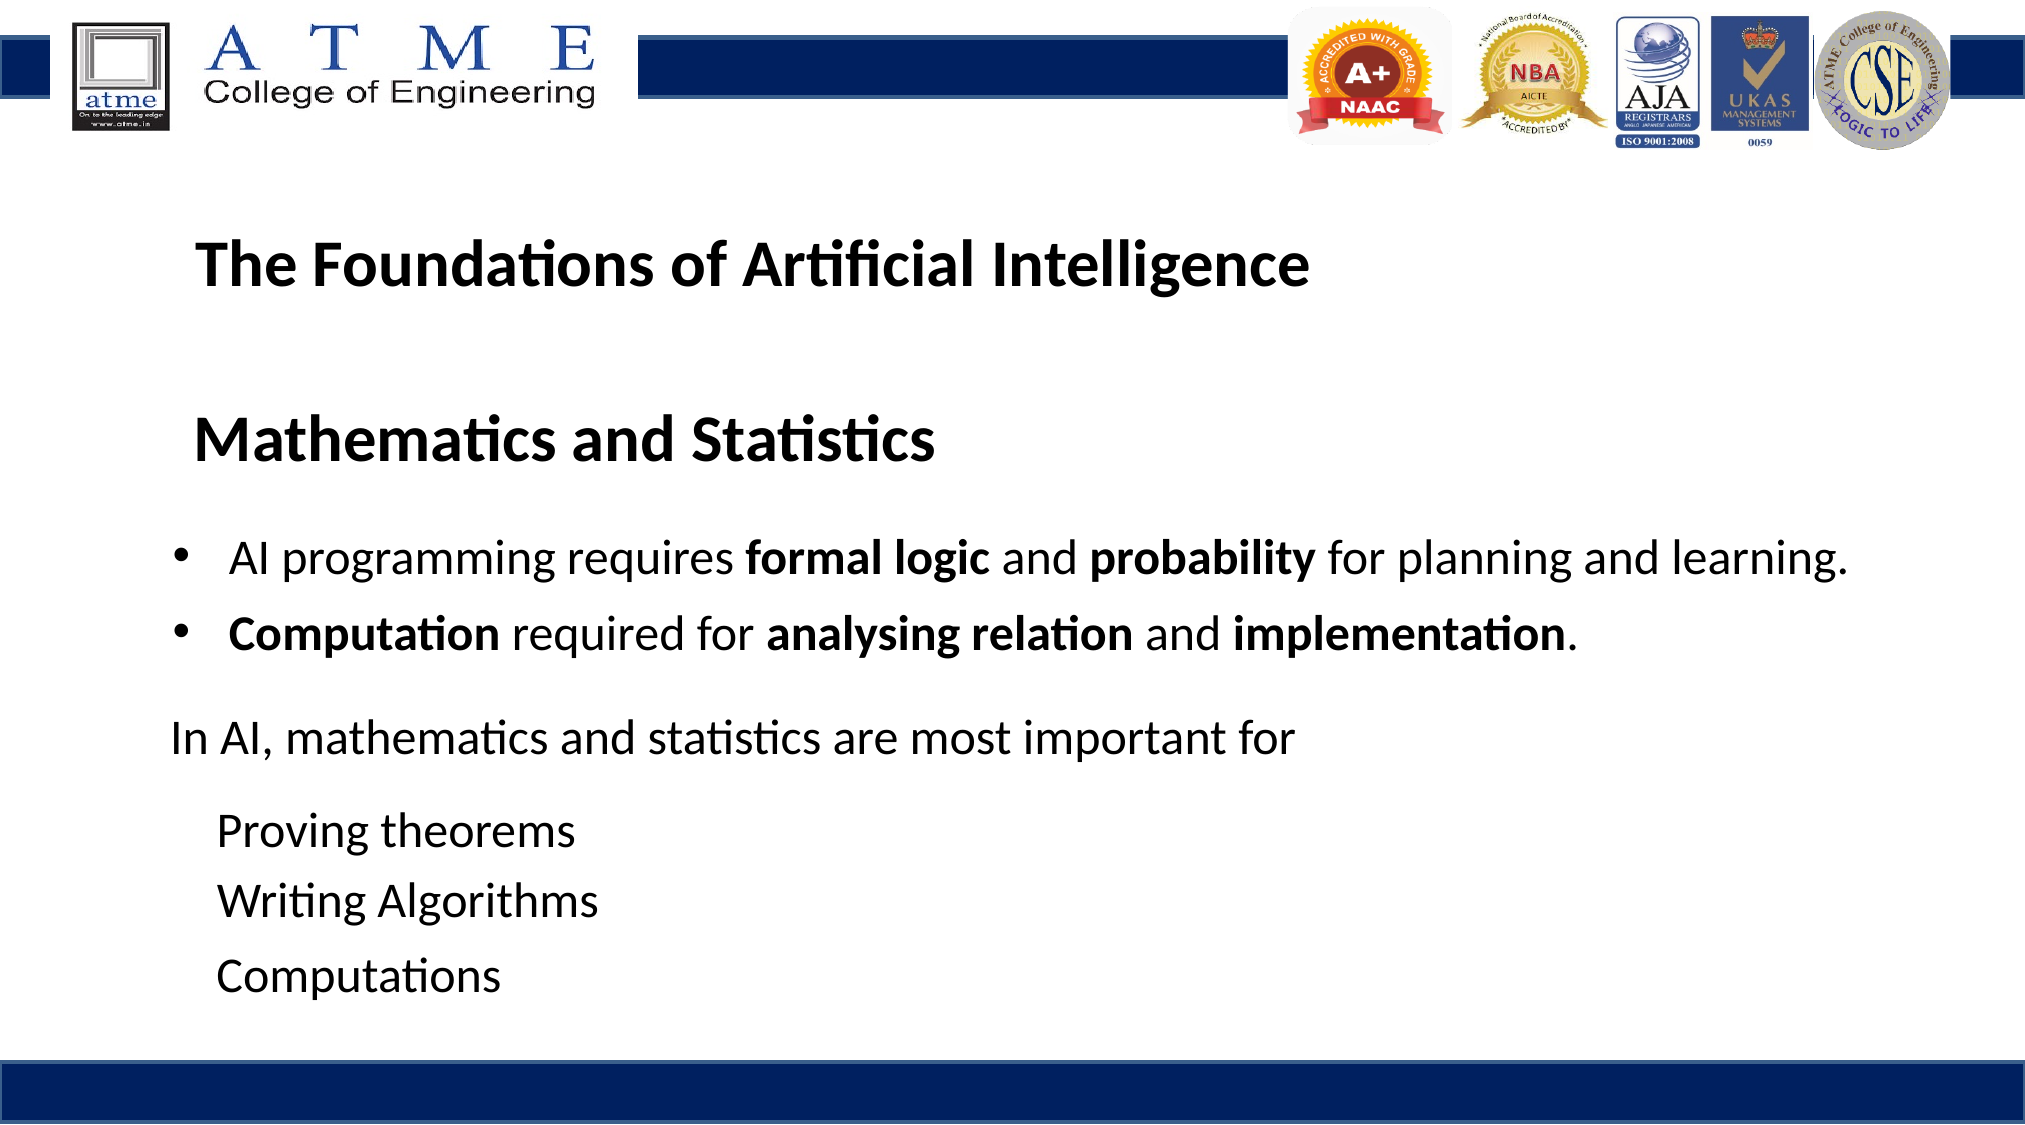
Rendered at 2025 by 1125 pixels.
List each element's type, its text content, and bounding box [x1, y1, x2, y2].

text_box Proving theorems [201, 789, 591, 865]
text_box The Foundations of Artificial Intelligence [180, 212, 1327, 308]
picture [1814, 9, 1951, 151]
picture [1287, 6, 1813, 150]
text_box Computation required for analysing relation and implementation. [157, 592, 1594, 668]
text_box Mathematics and Statistics [179, 387, 952, 483]
text_box Computations [201, 935, 517, 1011]
text_box In AI, mathematics and statistics are most important for [155, 697, 1312, 773]
picture [50, 0, 638, 150]
text_box Writing Algorithms [202, 859, 614, 935]
text_box AI programming requires formal logic and probability for planning and learning. [157, 517, 1865, 592]
